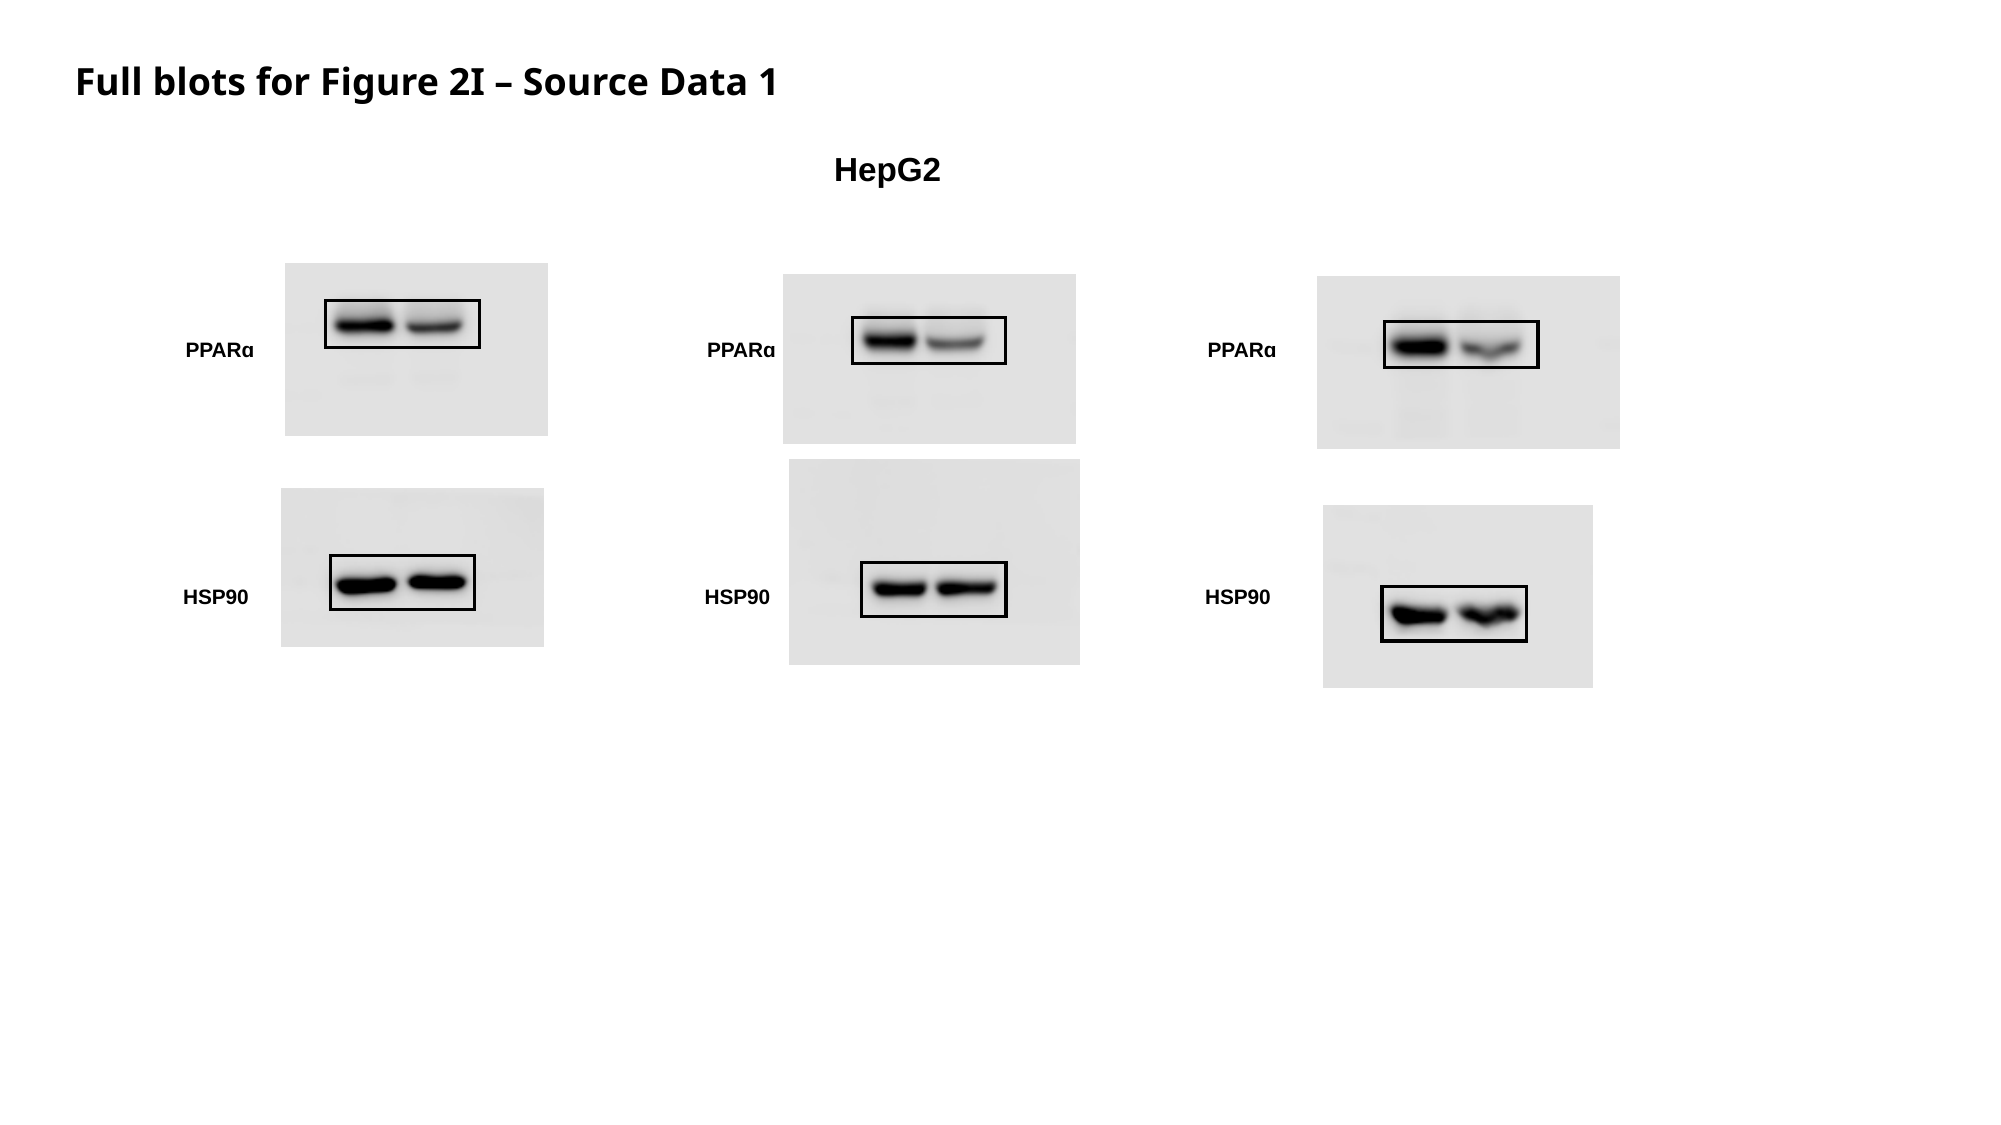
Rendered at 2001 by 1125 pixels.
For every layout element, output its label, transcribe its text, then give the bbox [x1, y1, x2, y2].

text_box PPARɑ [692, 329, 783, 370]
picture [789, 459, 1080, 665]
picture [1317, 276, 1620, 449]
text_box HSP90 [168, 576, 264, 617]
text_box HSP90 [1190, 576, 1286, 617]
picture [281, 488, 544, 647]
picture [1323, 505, 1593, 688]
picture [783, 274, 1076, 444]
text_box HSP90 [689, 576, 786, 617]
text_box PPARɑ [170, 329, 270, 370]
text_box HepG2 [819, 141, 957, 196]
picture [285, 263, 548, 436]
text_box Full blots for Figure 2I – Source Data 1 [60, 50, 796, 111]
text_box PPARɑ [1192, 329, 1292, 370]
